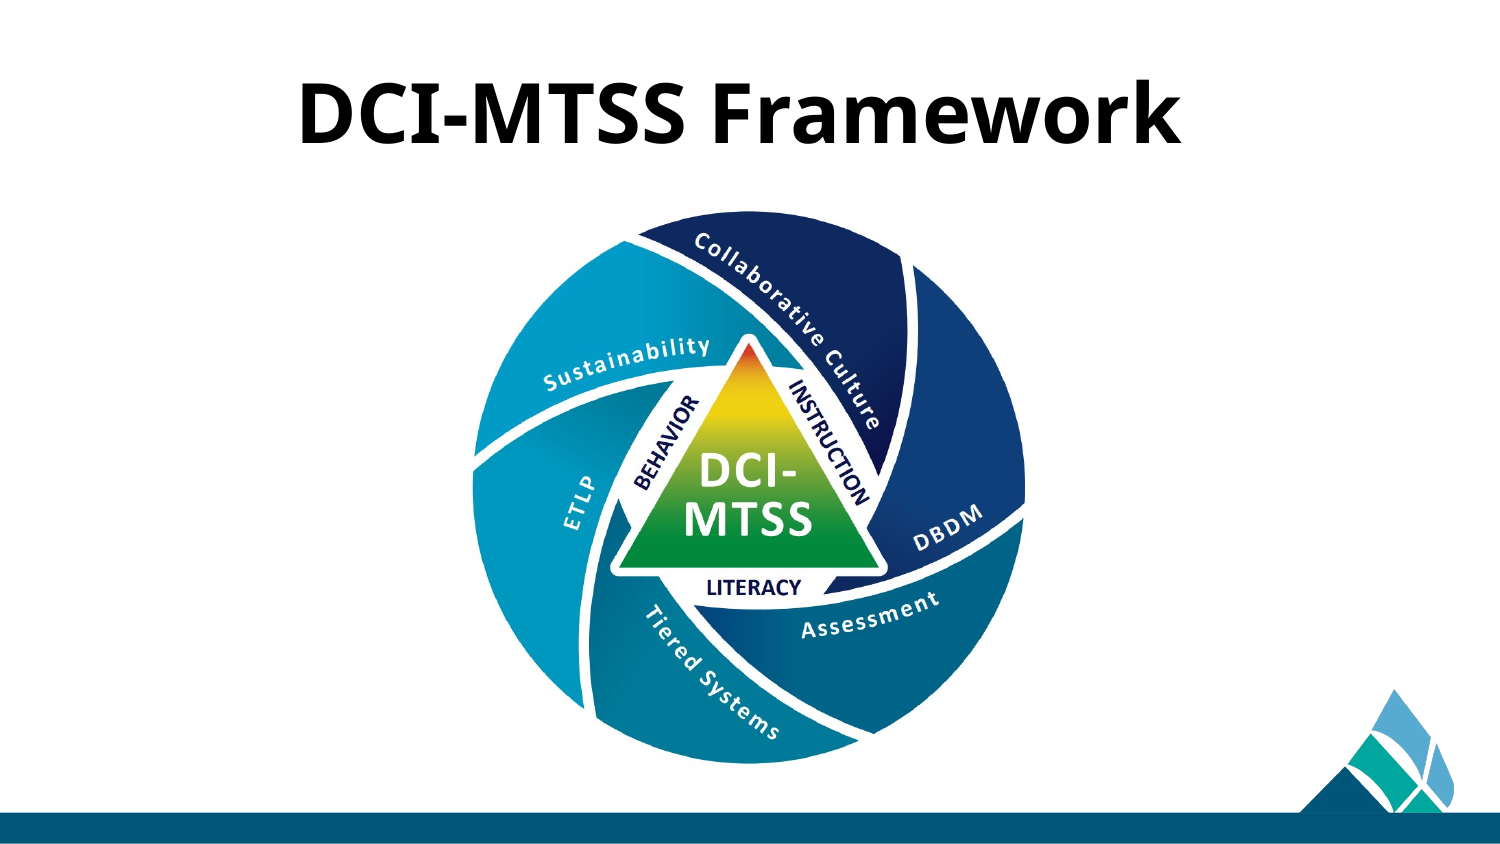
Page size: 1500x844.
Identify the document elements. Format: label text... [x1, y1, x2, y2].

picture [471, 208, 1029, 769]
picture [1299, 689, 1454, 812]
title DCI-MTSS Framework [103, 44, 1397, 152]
